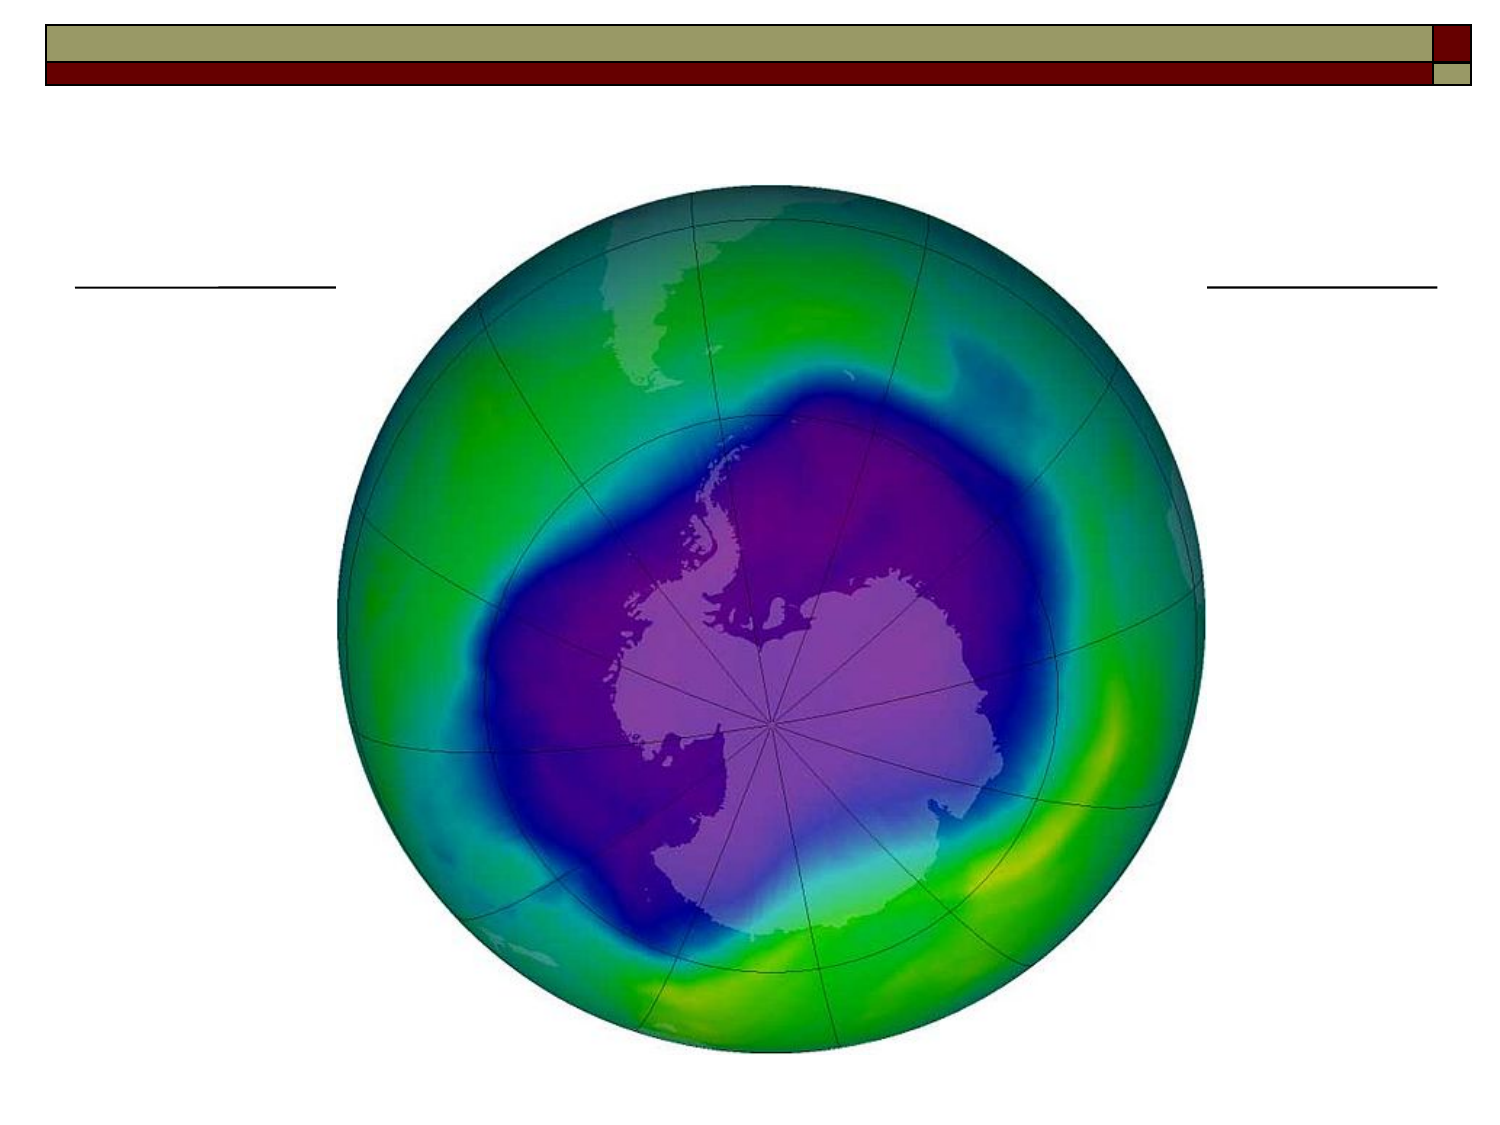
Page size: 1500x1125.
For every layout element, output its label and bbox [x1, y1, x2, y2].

picture [336, 184, 1207, 1055]
